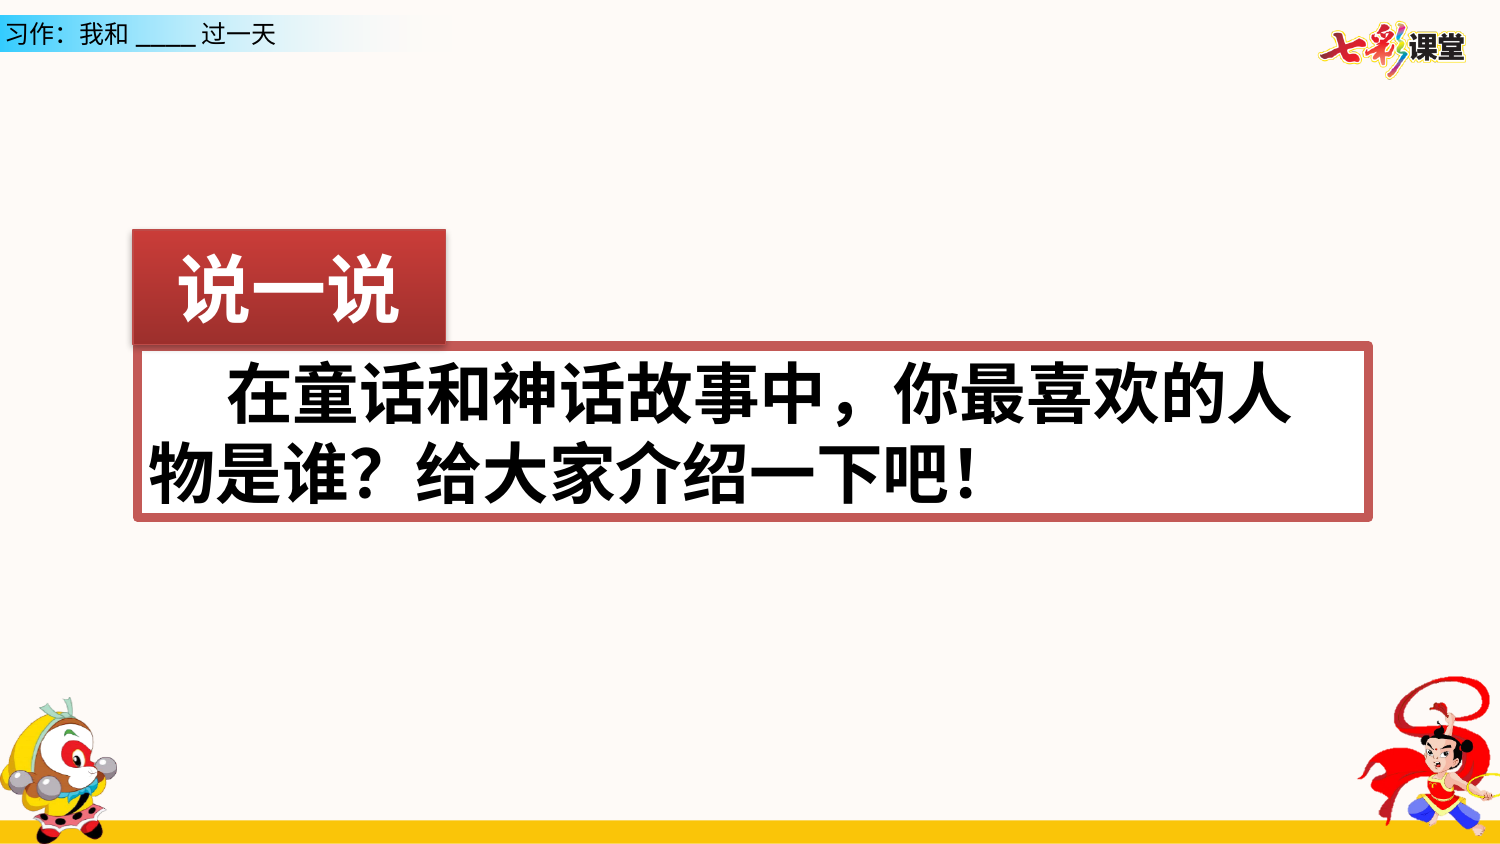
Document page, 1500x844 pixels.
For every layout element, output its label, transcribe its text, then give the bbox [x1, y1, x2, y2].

picture [1350, 668, 1500, 844]
text_box 说一说 [132, 229, 446, 345]
picture [0, 697, 117, 844]
picture [1316, 20, 1468, 80]
text_box 在童话和神话故事中，你最喜欢的人物是谁？给大家介绍一下吧！ [136, 344, 1370, 519]
